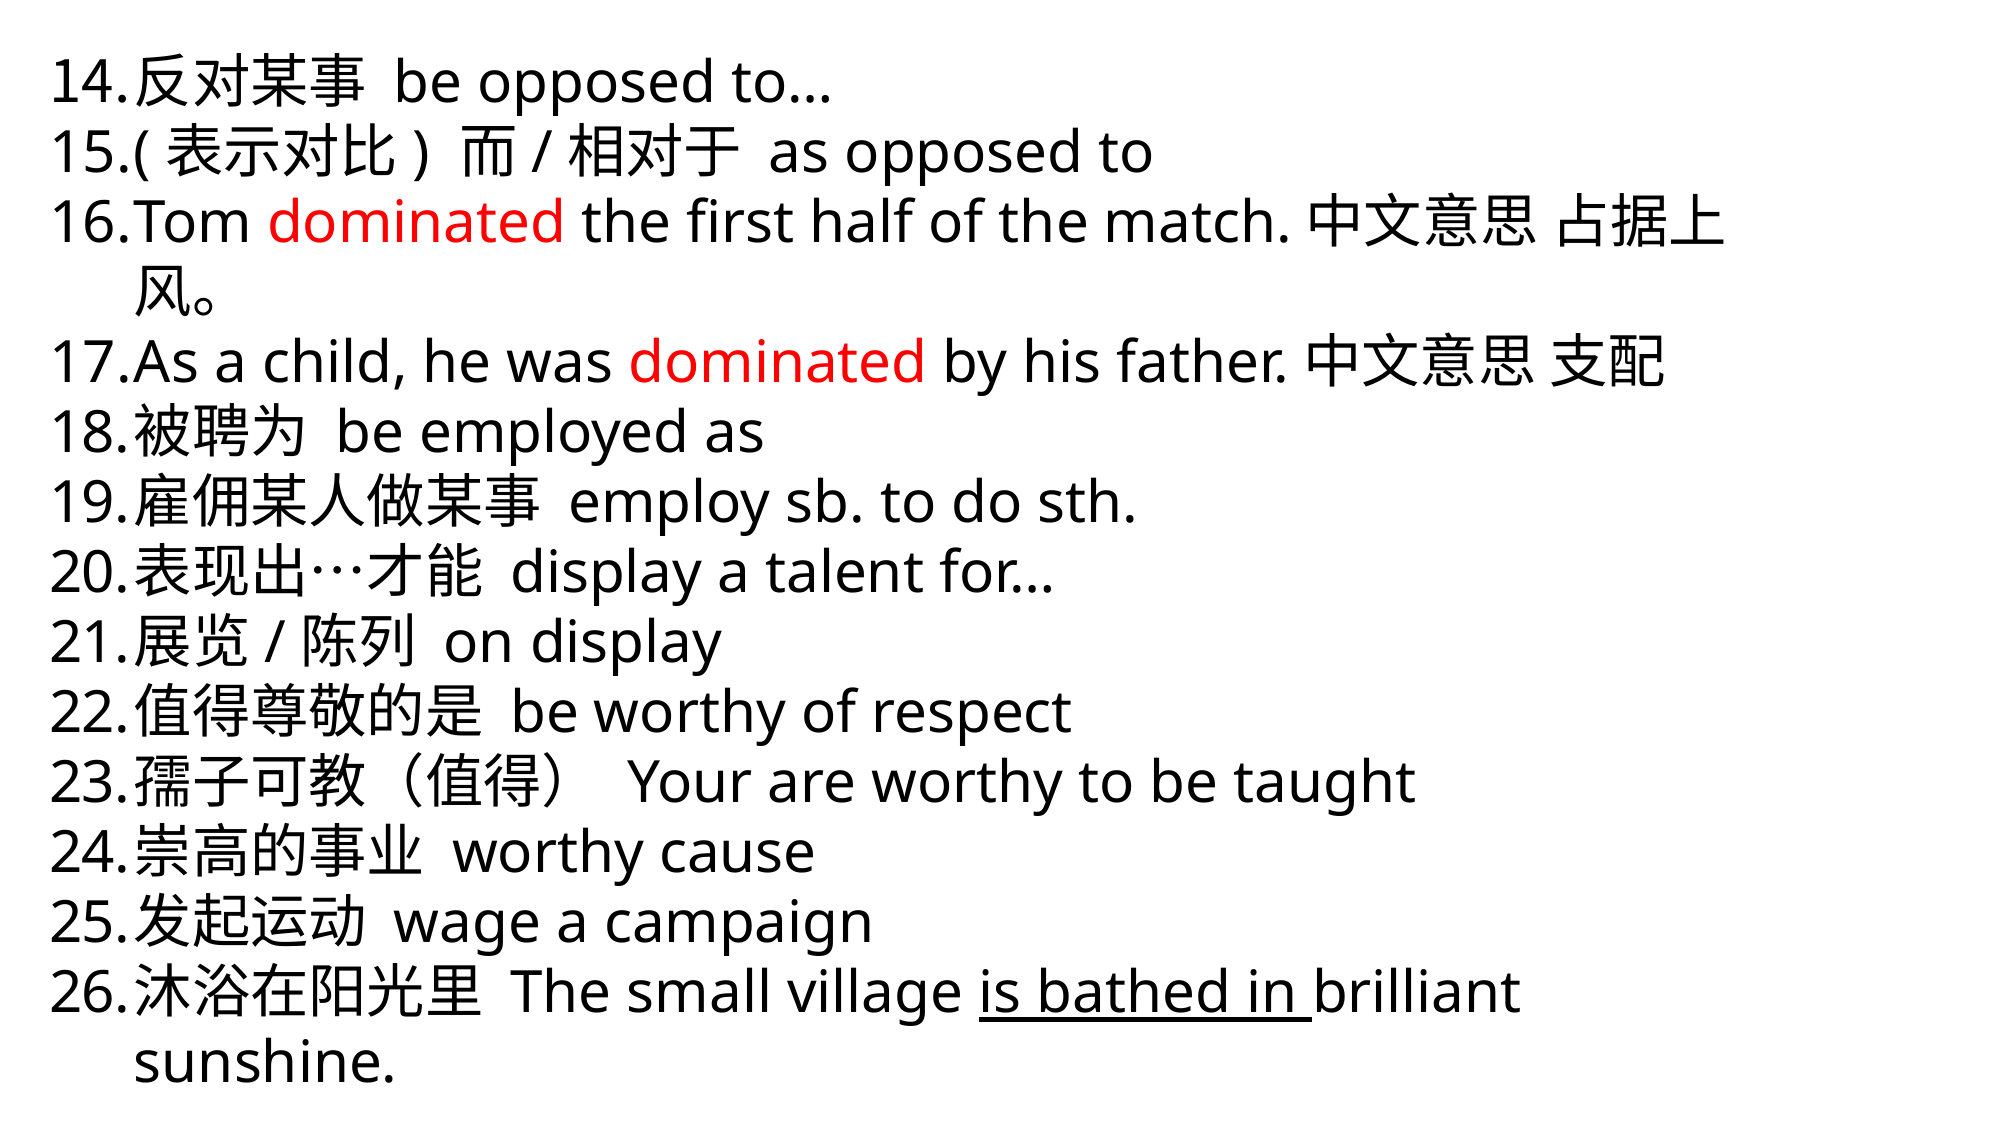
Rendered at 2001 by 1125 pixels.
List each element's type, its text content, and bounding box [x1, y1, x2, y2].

text_box 反对某事 be opposed to… (表示对比) 而/相对于 as opposed to Tom dominated the first half of the match.中文意思 占据上风。 As a child, he was dominated by his father.中文意思 支配 被聘为 be employed as 雇佣某人做某事 employ sb. to do sth. 表现出…才能 display a talent for… 展览/陈列 on display 值得尊敬的是 be worthy of respect 孺子可教（值得） Your are worthy to be taught 崇高的事业 worthy cause 发起运动 wage a campaign 沐浴在阳光里 The small village is bathed in brilliant sunshine. [34, 37, 1753, 1125]
